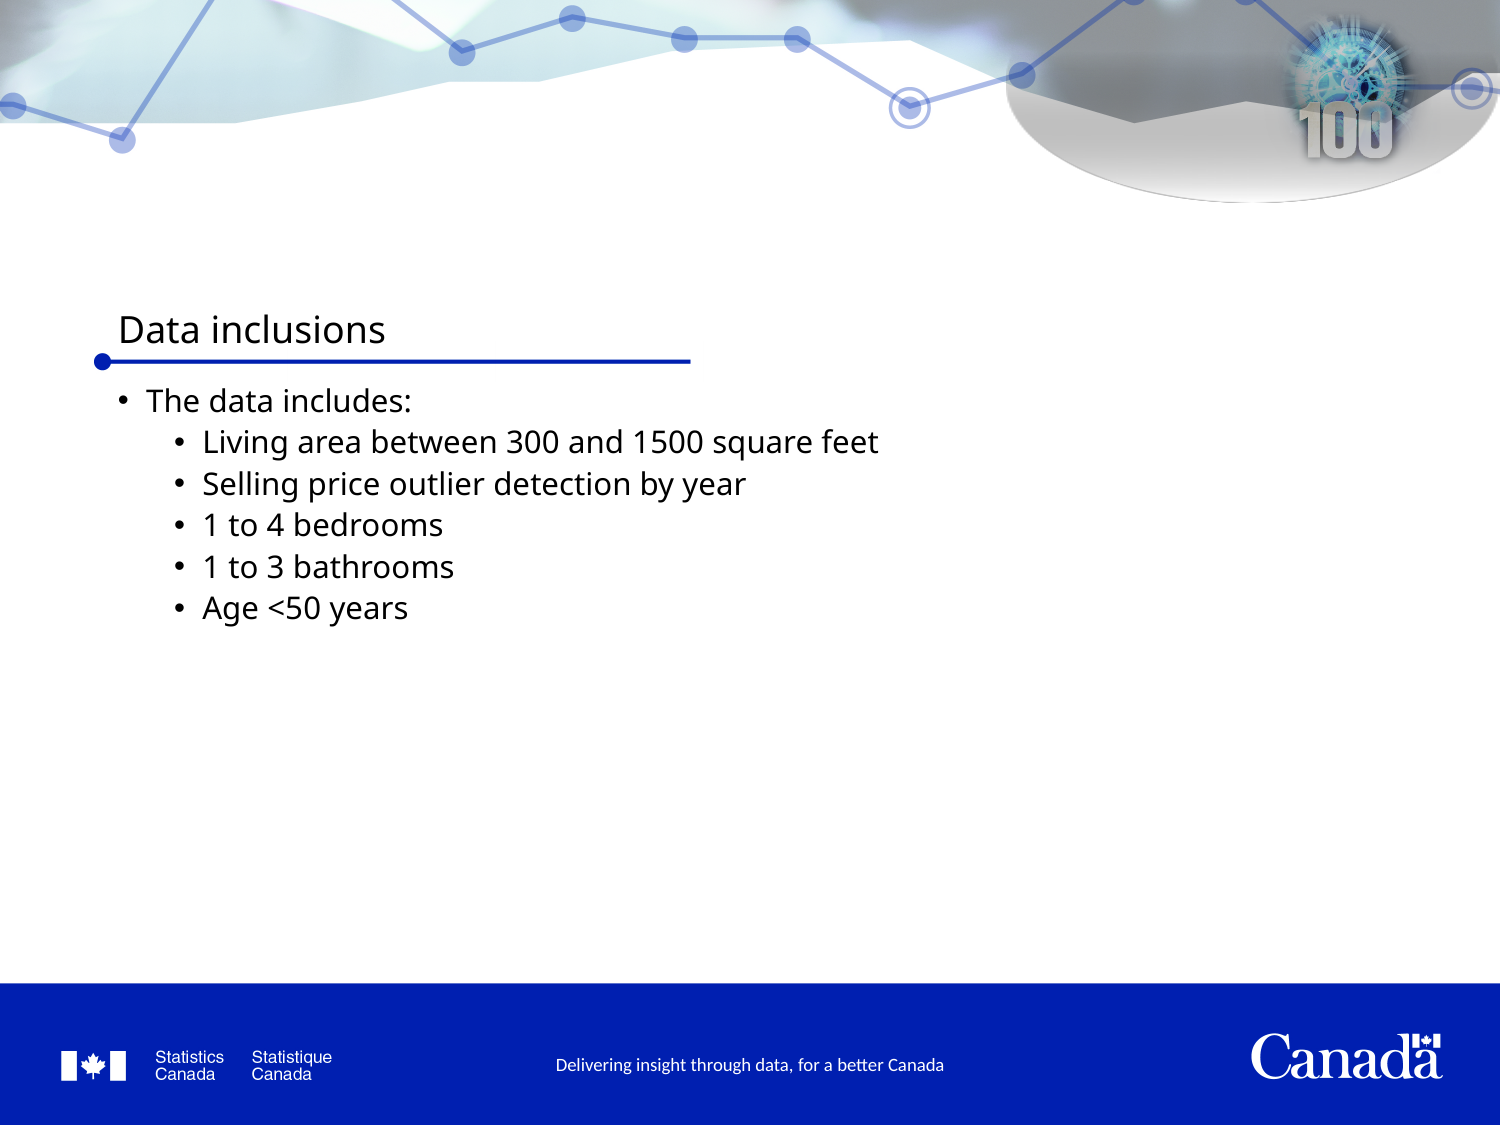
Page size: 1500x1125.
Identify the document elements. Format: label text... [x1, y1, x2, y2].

picture [0, 0, 1500, 1125]
title Data inclusions [103, 212, 1397, 360]
list The data includes: Living area between 300 and 1500 square feet Selling price outlier detection by year 1 to 4 bedrooms 1 to 3 bathrooms Age <50 years [103, 377, 1397, 974]
